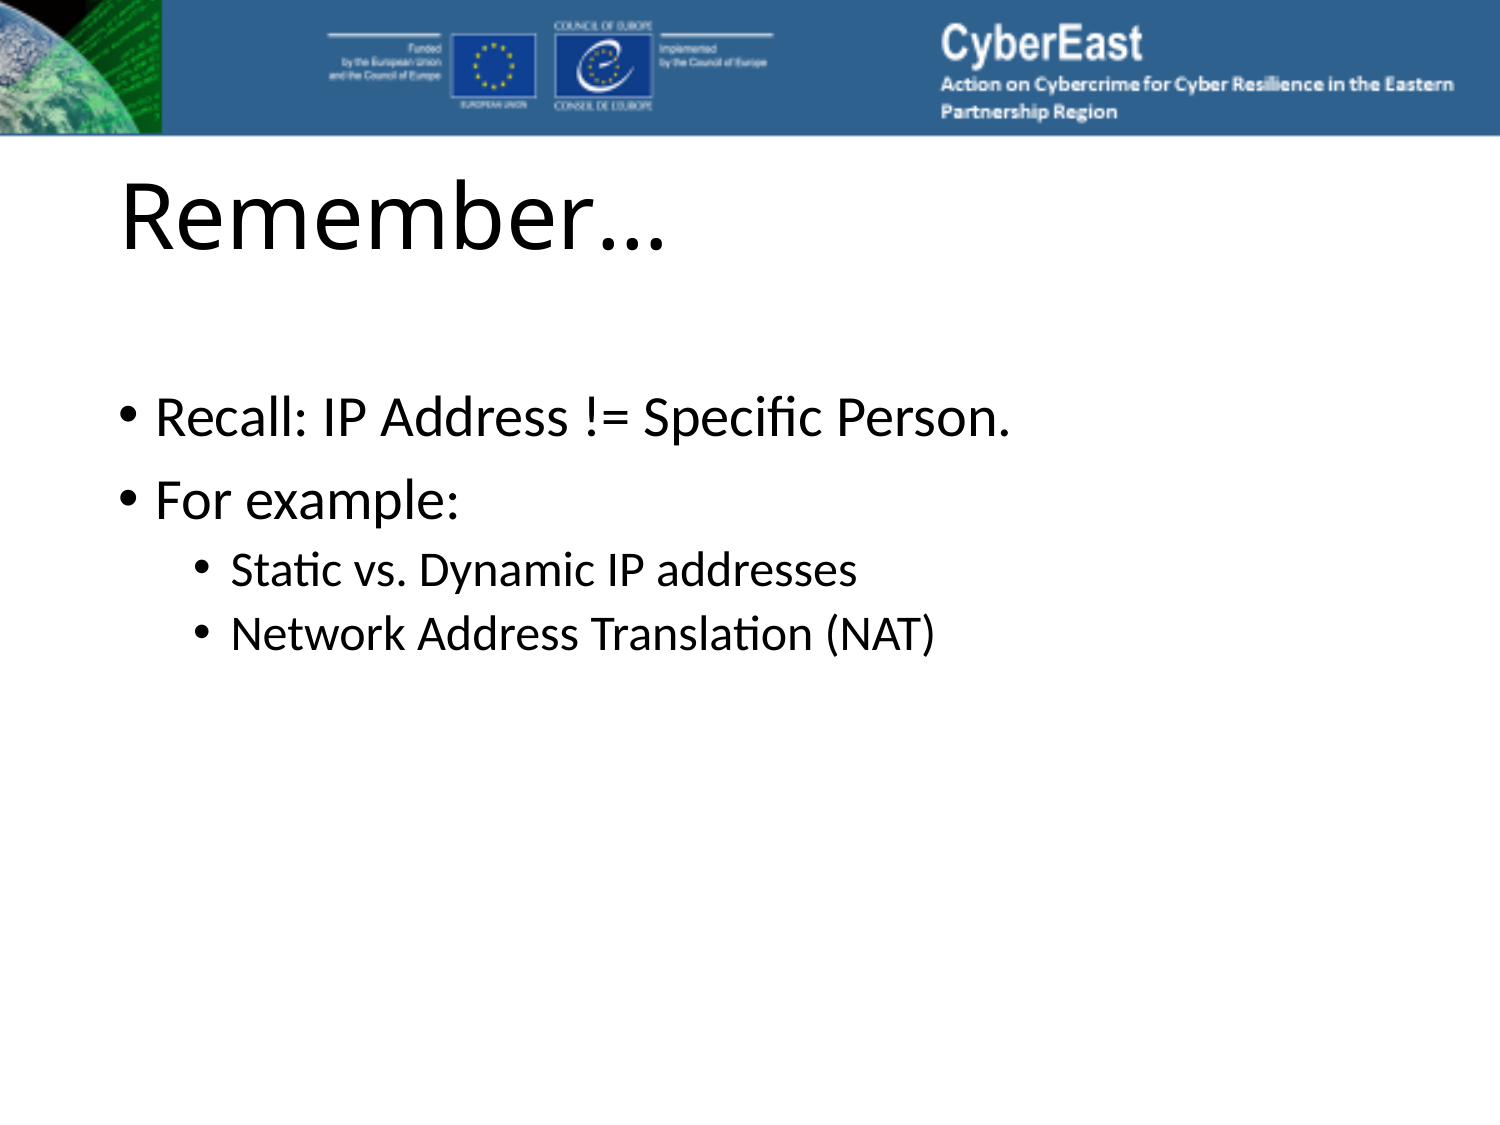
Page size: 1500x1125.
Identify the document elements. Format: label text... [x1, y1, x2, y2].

list Recall: IP Address != Specific Person. For example: Static vs. Dynamic IP addresses Network Address Translation (NAT) [103, 378, 1397, 1092]
picture [0, 0, 1500, 1125]
title Remember… [103, 111, 1397, 330]
